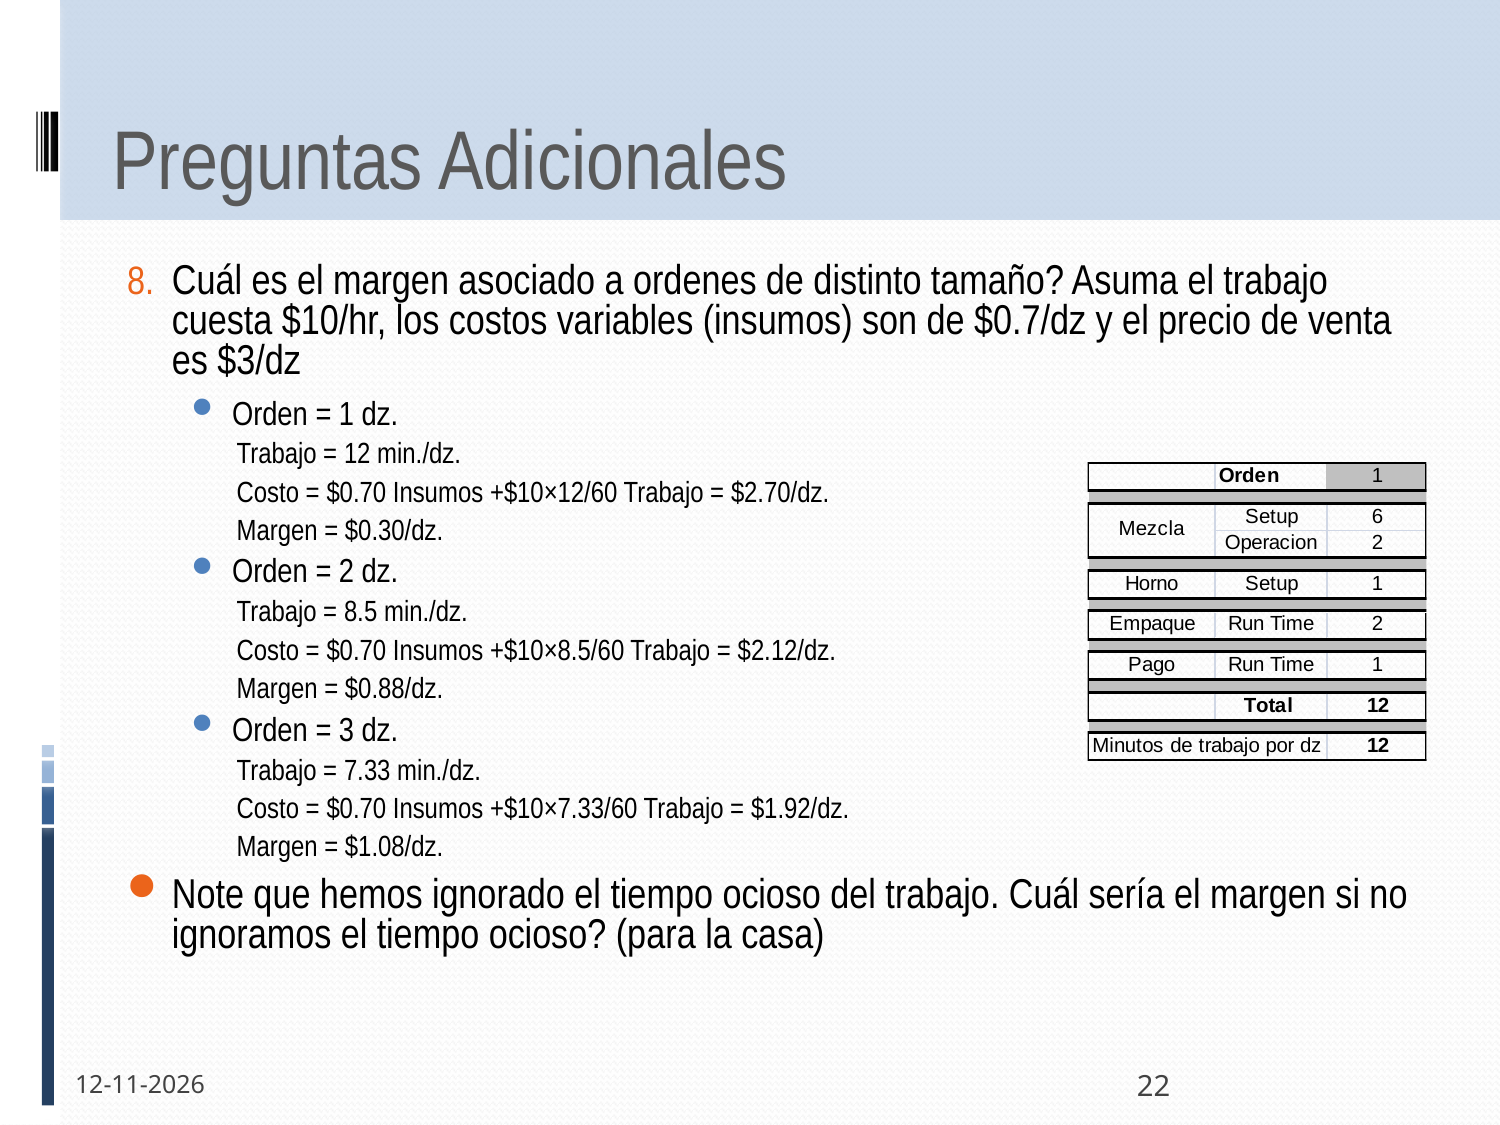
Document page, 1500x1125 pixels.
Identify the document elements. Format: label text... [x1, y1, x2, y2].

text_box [1087, 462, 1429, 763]
title Preguntas Adicionales [111, 18, 1436, 207]
list Cuál es el margen asociado a ordenes de distinto tamaño? Asuma el trabajo cuesta $10/hr, los costos variables (insumos) son de $0.7/dz y el precio de venta es $3/dz Orden = 1 dz. Trabajo = 12 min./dz. Costo = $0.70 Insumos +$10×12/60 Trabajo = $2.70/dz. Margen = $0.30/dz. Orden = 2 dz. Trabajo = 8.5 min./dz. Costo = $0.70 Insumos +$10×8.5/60 Trabajo = $2.12/dz. Margen = $0.88/dz. Orden = 3 dz. Trabajo = 7.33 min./dz. Costo = $0.70 Insumos +$10×7.33/60 Trabajo = $1.92/dz. Margen = $1.08/dz. Note que hemos ignorado el tiempo ocioso del trabajo. Cuál sería el margen si no ignoramos el tiempo ocioso? (para la casa) [111, 255, 1436, 1038]
slide_number 22 [1045, 1046, 1171, 1107]
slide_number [75, 1042, 243, 1103]
